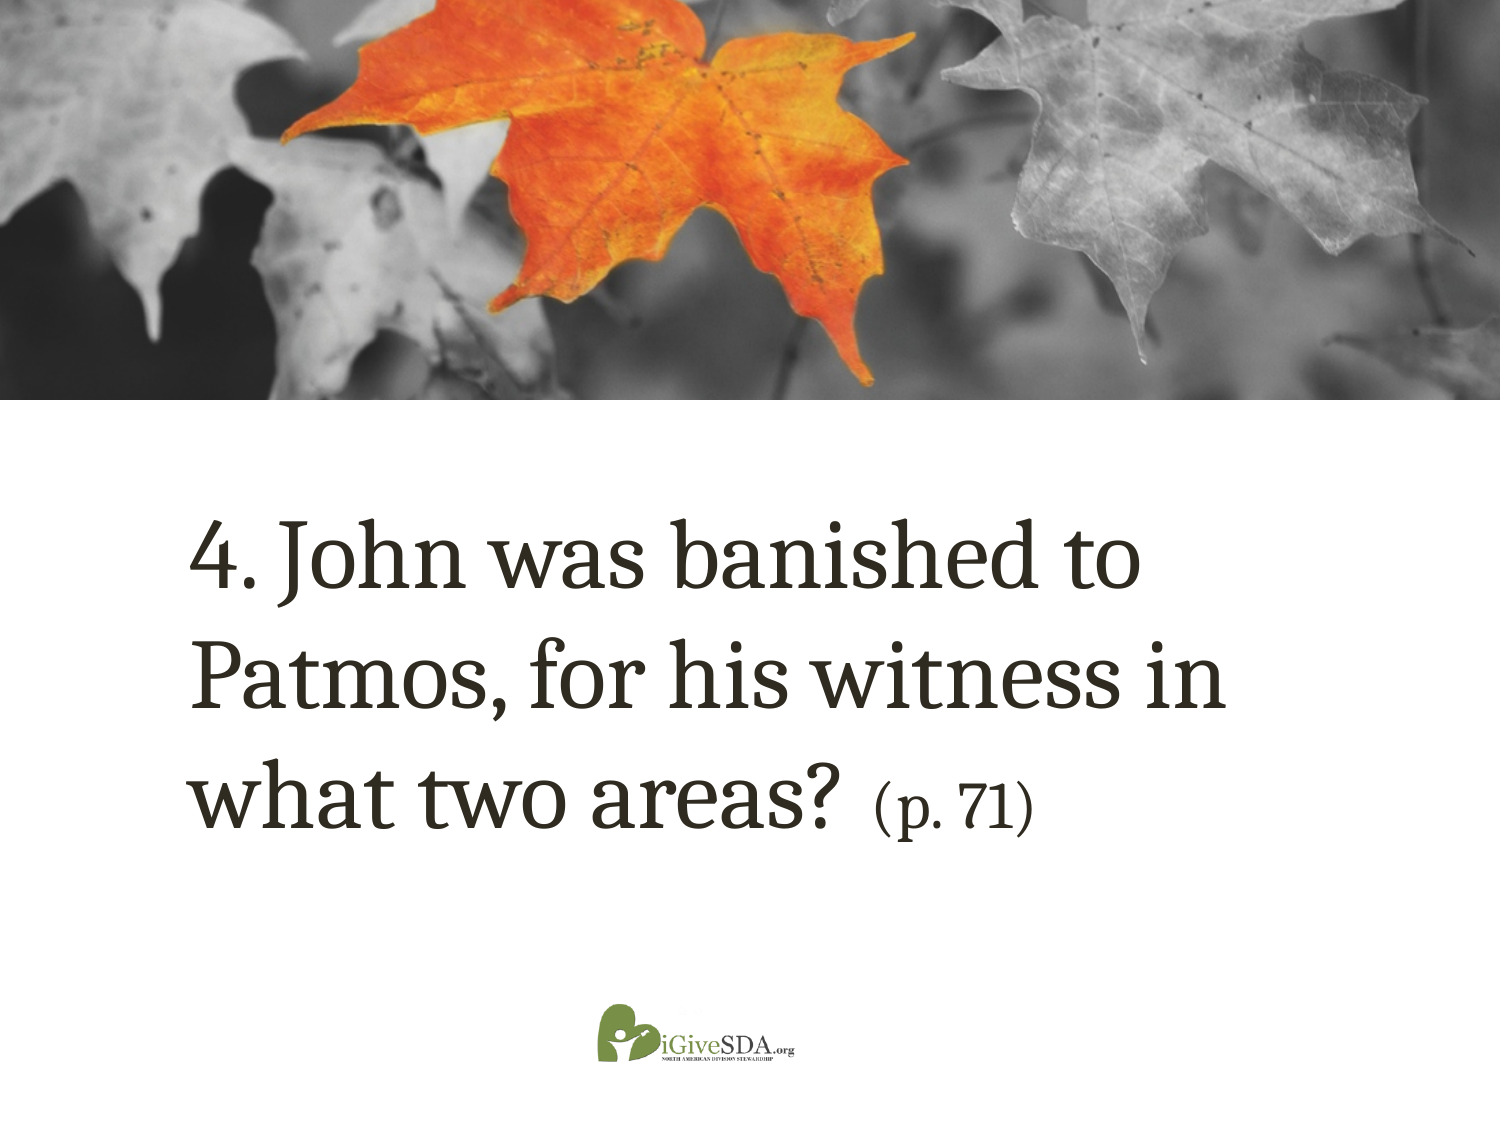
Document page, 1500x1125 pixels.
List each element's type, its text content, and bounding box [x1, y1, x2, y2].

picture [580, 989, 804, 1077]
title 4. John was banished to Patmos, for his witness in what two areas? (p. 71) [174, 450, 1338, 888]
picture [0, 0, 1500, 400]
